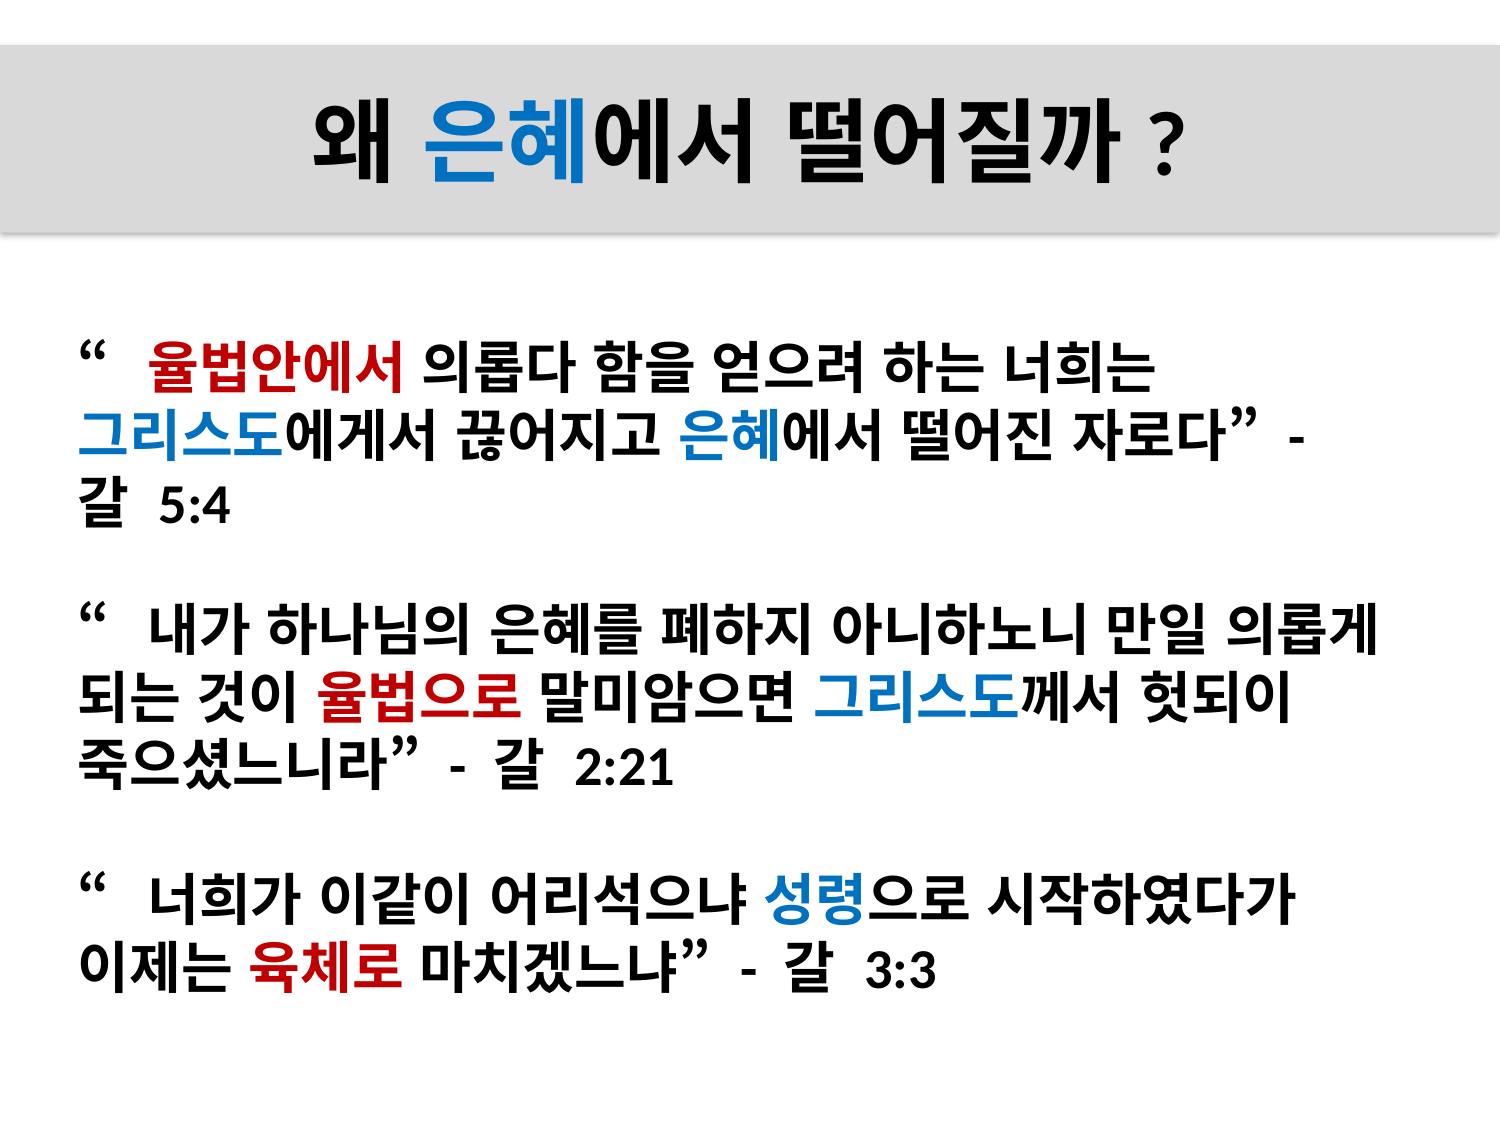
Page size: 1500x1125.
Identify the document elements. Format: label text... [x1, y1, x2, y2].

title 왜 은혜에서 떨어질까? [0, 44, 1500, 233]
list “율법안에서 의롭다 함을 얻으려 하는 너희는 그리스도에게서 끊어지고 은혜에서 떨어진 자로다” - 갈 5:4 [62, 324, 1375, 538]
text_box “내가 하나님의 은혜를 폐하지 아니하노니 만일 의롭게 되는 것이 율법으로 말미암으면 그리스도께서 헛되이 죽으셨느니라” - 갈 2:21 [62, 587, 1463, 836]
text_box “너희가 이같이 어리석으냐 성령으로 시작하였다가 이제는 육체로 마치겠느냐” - 갈 3:3 [62, 857, 1463, 1042]
